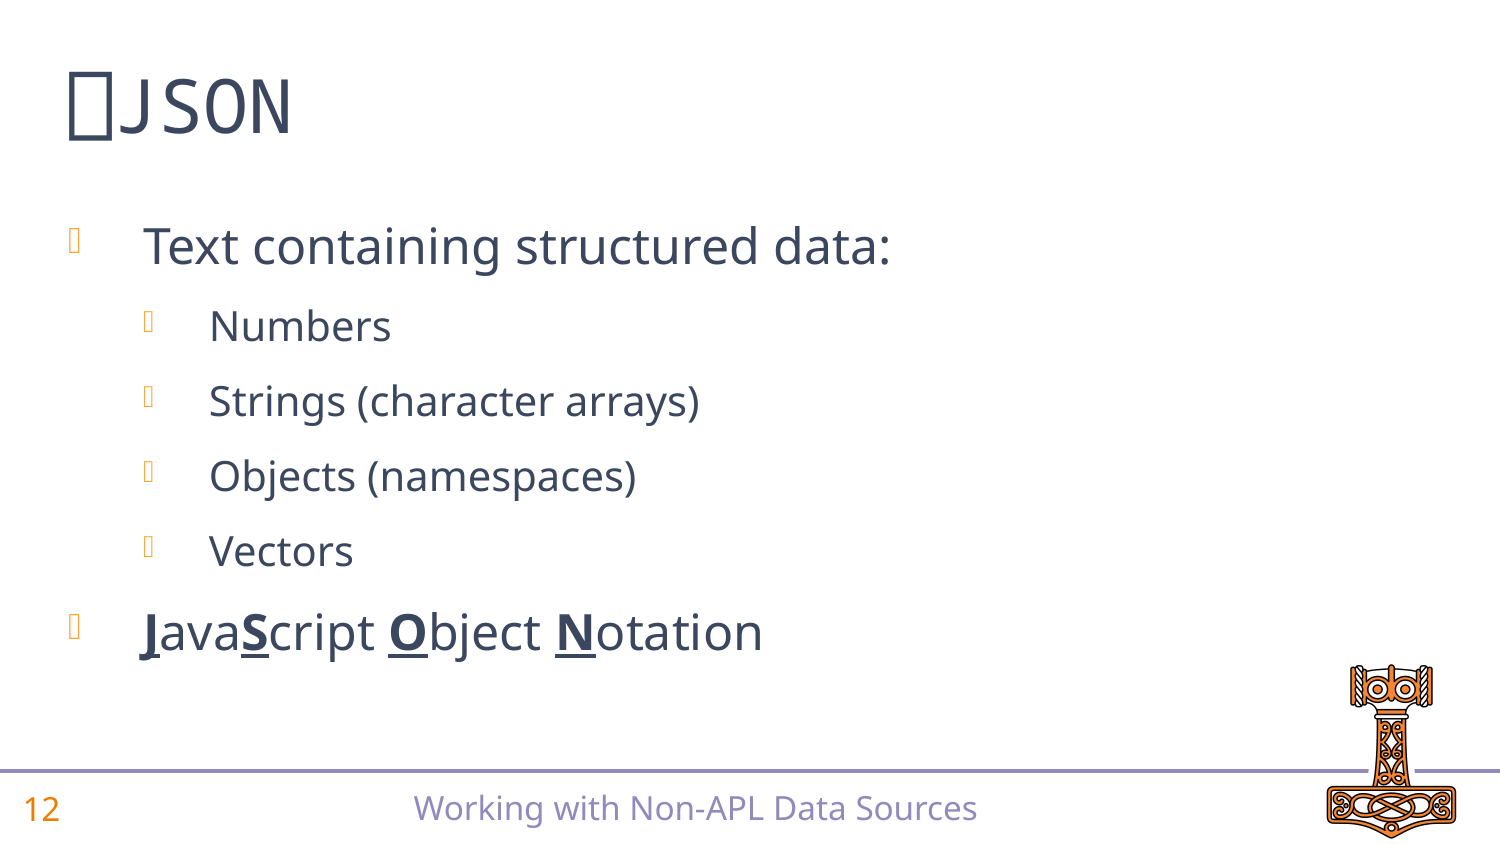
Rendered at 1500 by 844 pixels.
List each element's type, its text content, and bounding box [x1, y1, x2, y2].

title ⎕JSON [53, 43, 1203, 157]
picture [1320, 655, 1461, 844]
list Text containing structured data: Numbers Strings (character arrays) Objects (namespaces) Vectors JavaScript Object Notation [53, 207, 1053, 740]
